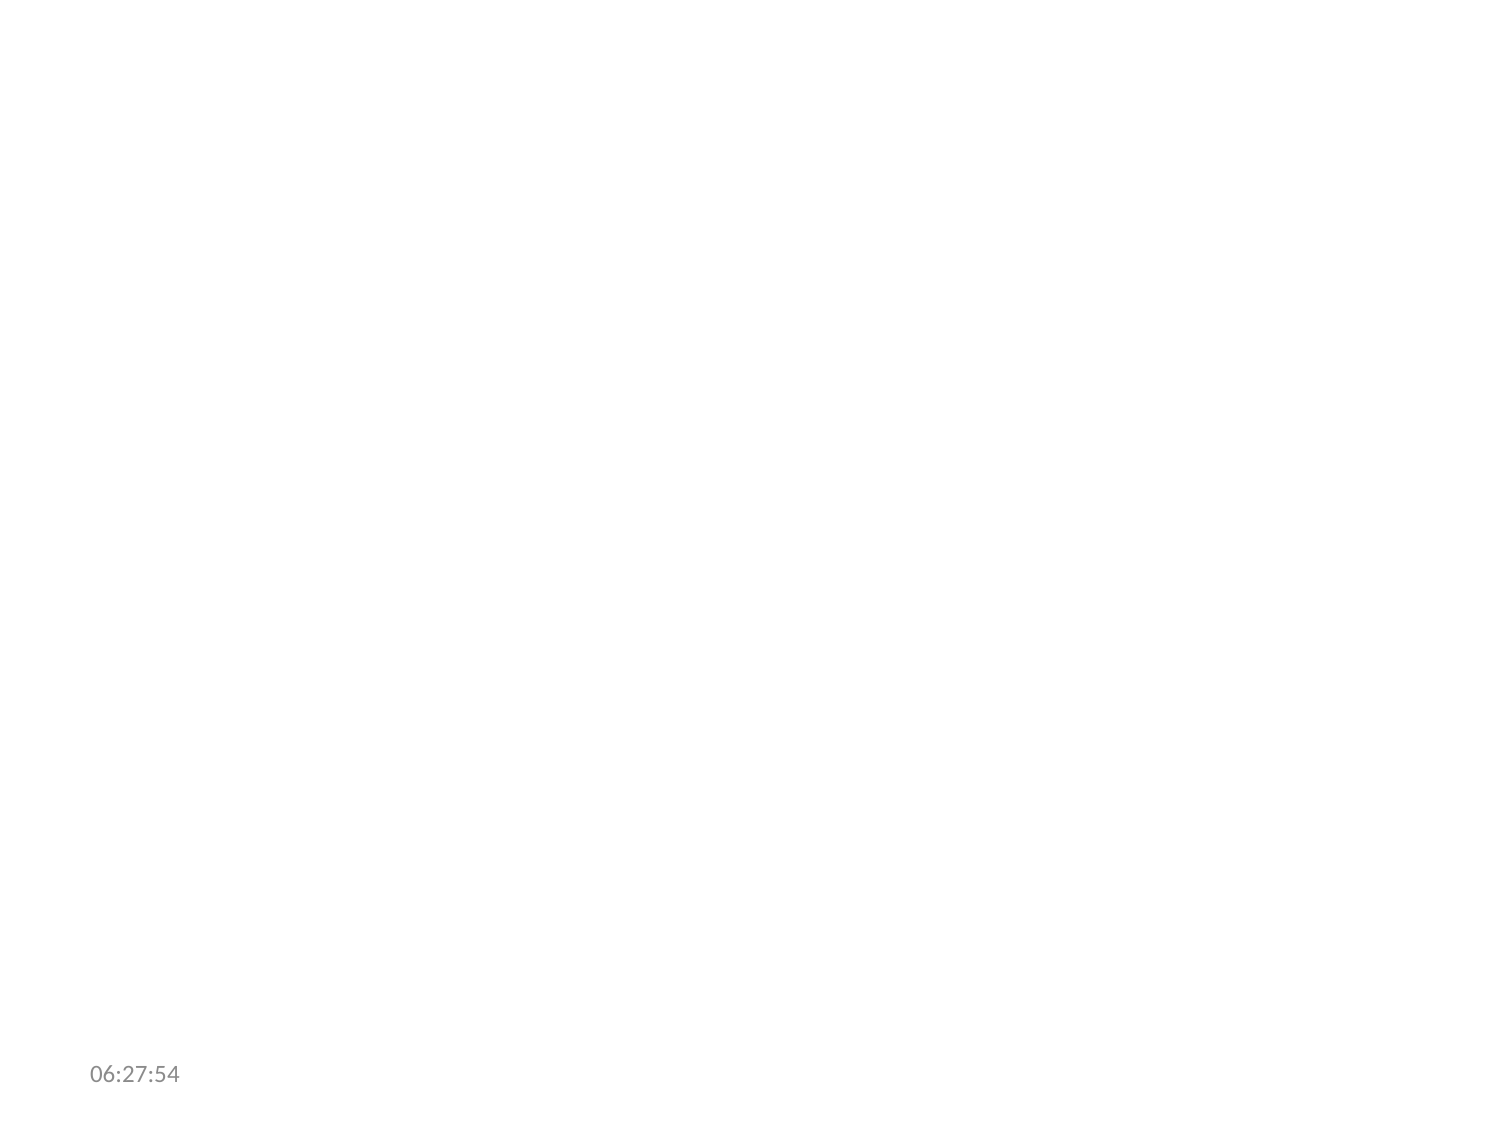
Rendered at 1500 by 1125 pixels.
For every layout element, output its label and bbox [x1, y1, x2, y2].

slide_number [75, 1042, 425, 1103]
